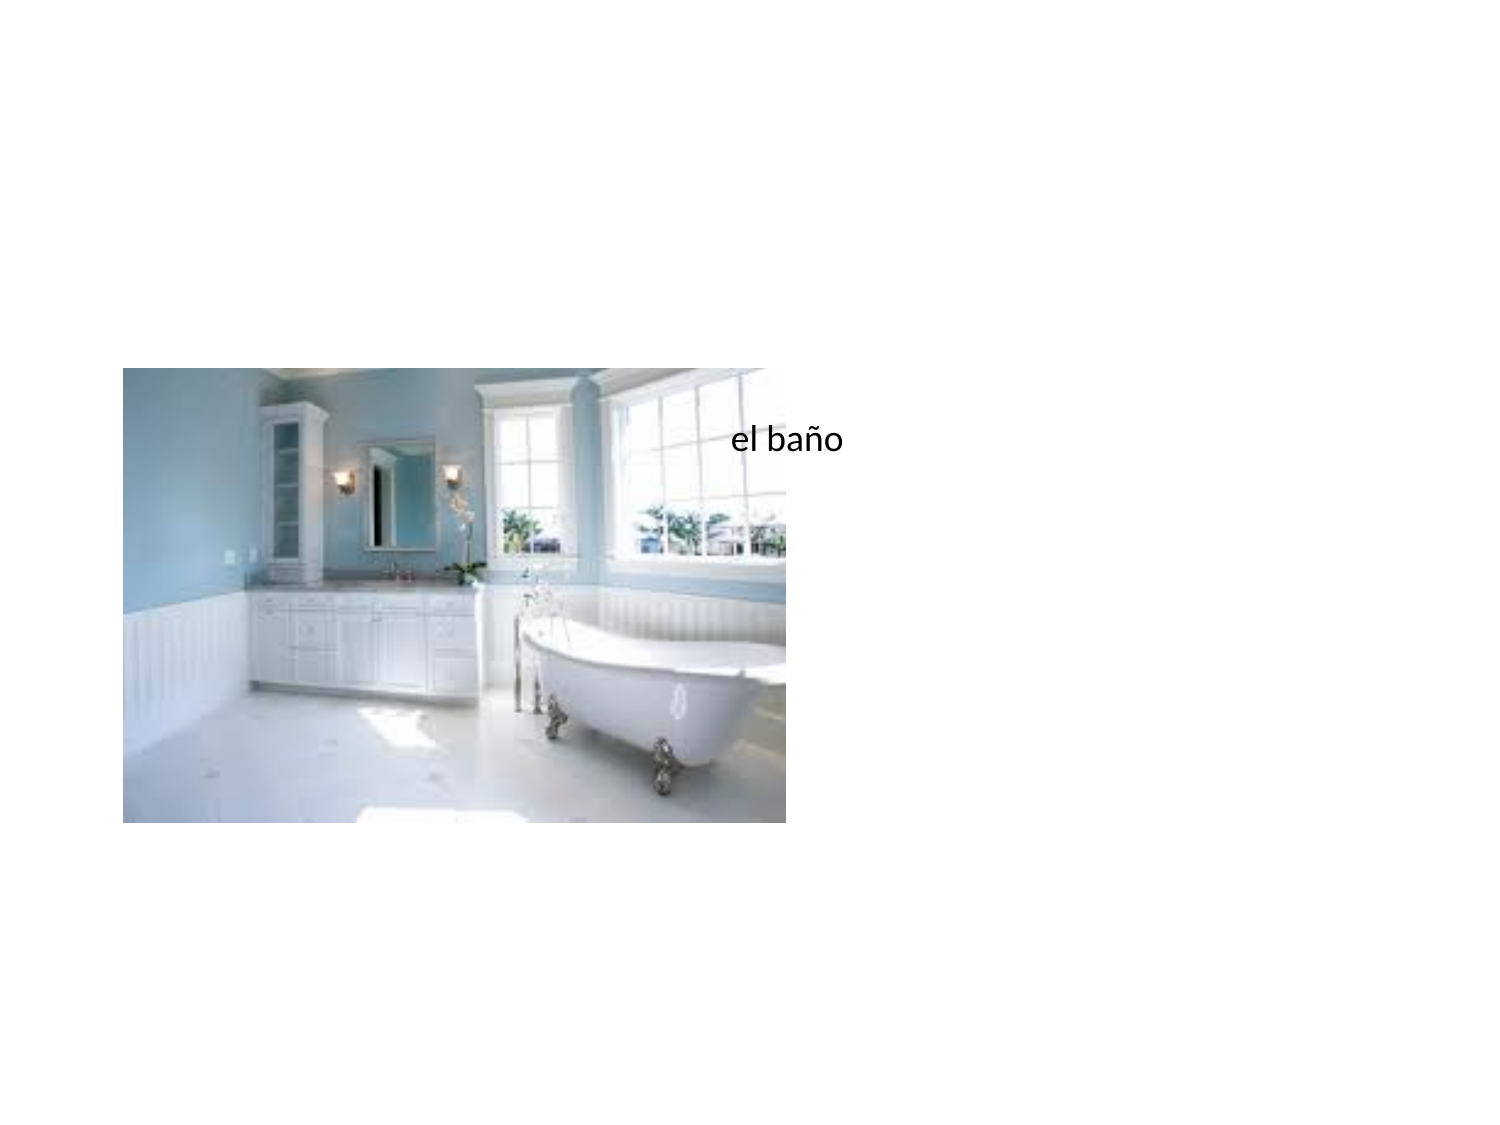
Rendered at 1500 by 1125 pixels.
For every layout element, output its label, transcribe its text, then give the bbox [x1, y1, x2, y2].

text_box el baño [791, 406, 1125, 466]
picture [123, 368, 786, 824]
